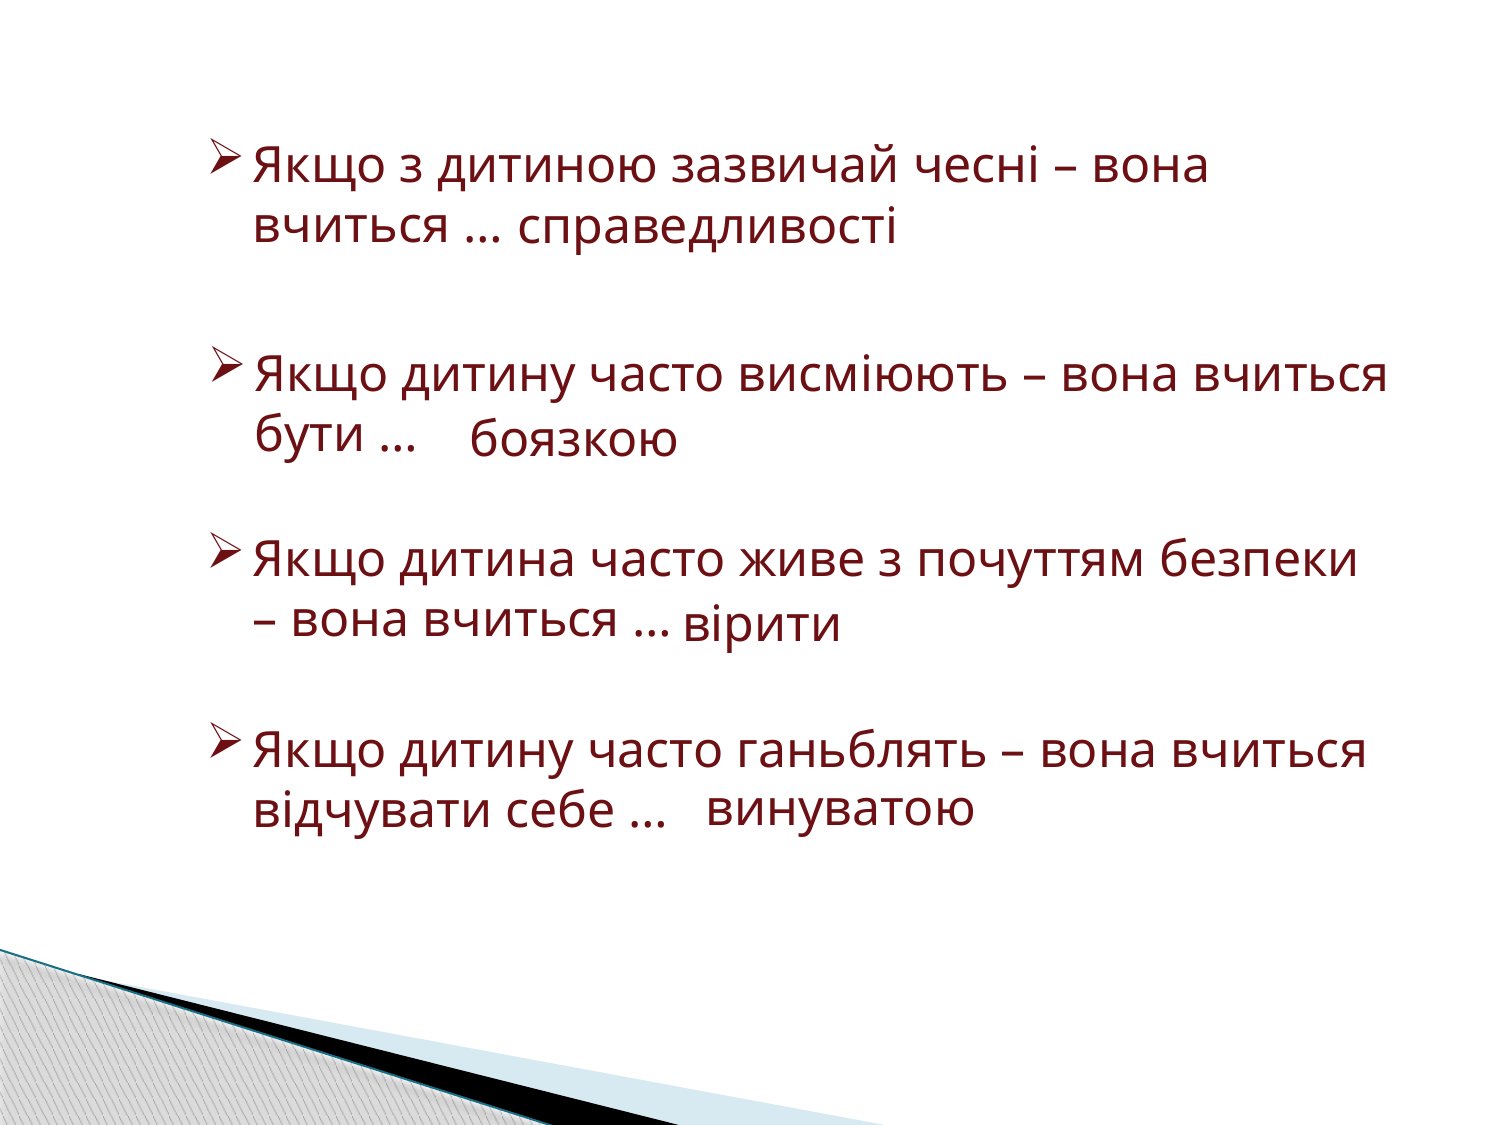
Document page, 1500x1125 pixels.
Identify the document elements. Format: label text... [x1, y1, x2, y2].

text_box винуватою [690, 767, 1117, 843]
text_box Якщо з дитиною зазвичай чесні – вона вчиться … [191, 125, 1408, 261]
text_box справедливості [502, 185, 928, 261]
text_box Якщо дитину часто висміюють – вона вчиться бути … [192, 333, 1410, 469]
text_box Якщо дитина часто живе з почуттям безпеки – вона вчиться … [191, 519, 1408, 655]
text_box боязкою [454, 399, 880, 475]
text_box Якщо дитину часто ганьблять – вона вчиться відчувати себе … [191, 709, 1408, 845]
text_box вірити [667, 584, 1093, 660]
